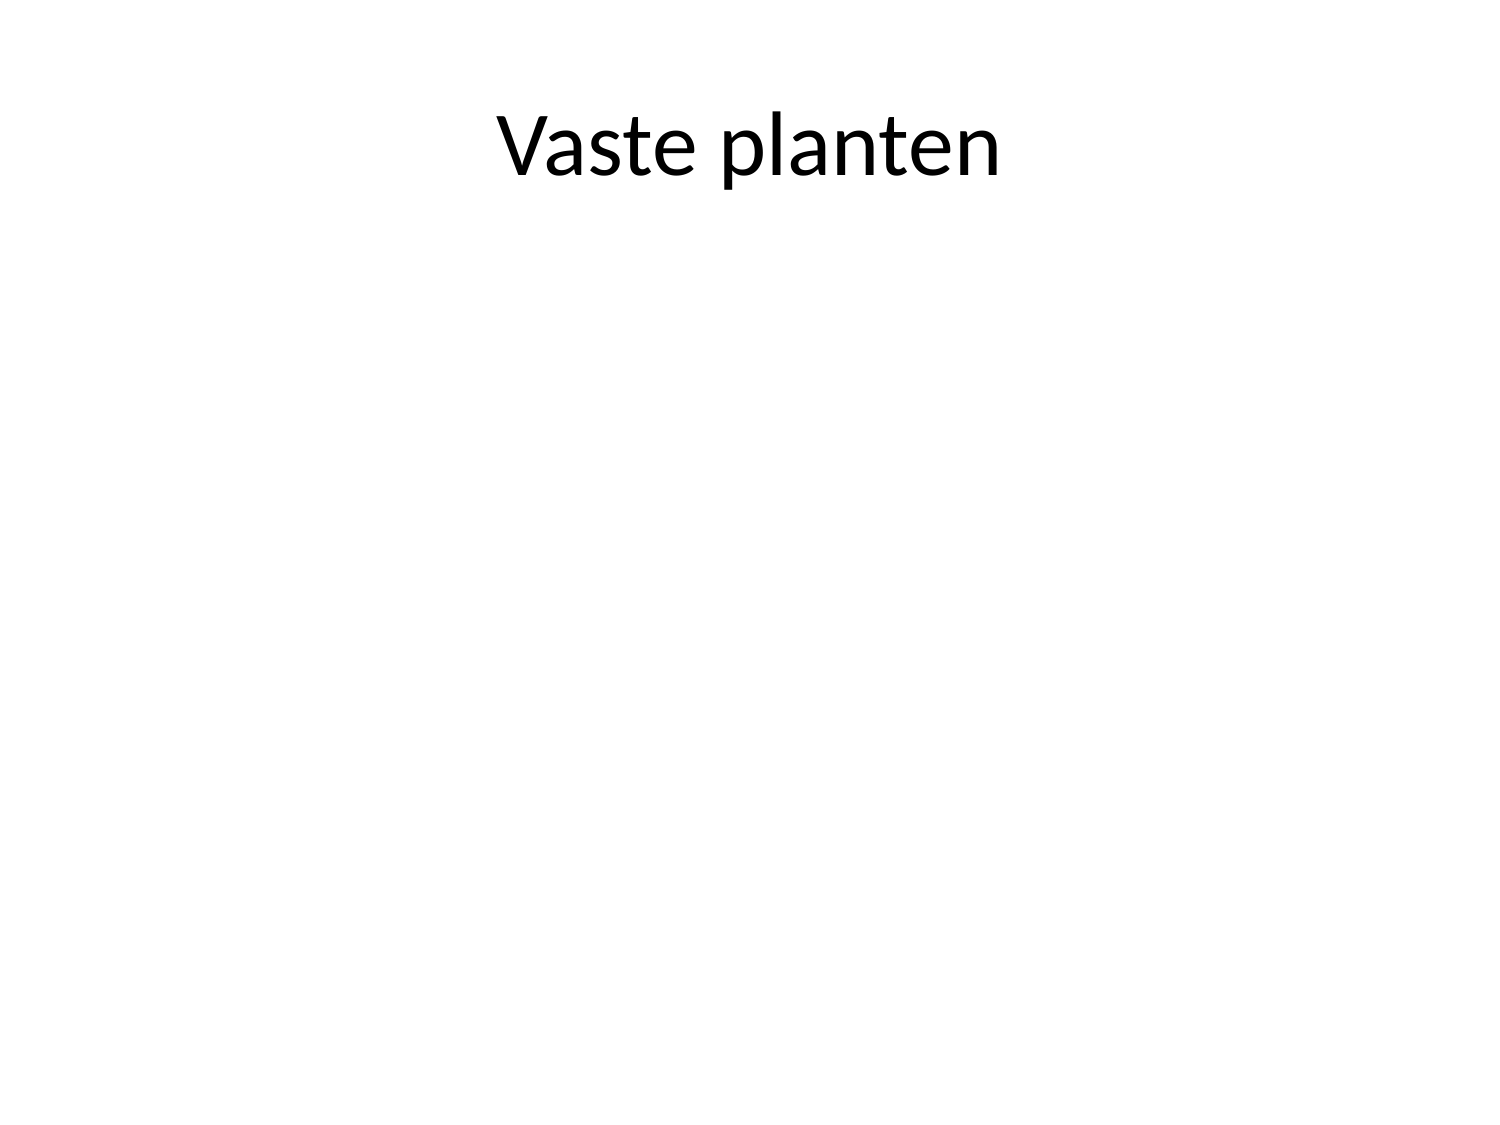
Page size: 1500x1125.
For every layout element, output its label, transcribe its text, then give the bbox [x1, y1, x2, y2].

title Vaste planten [75, 45, 1425, 233]
